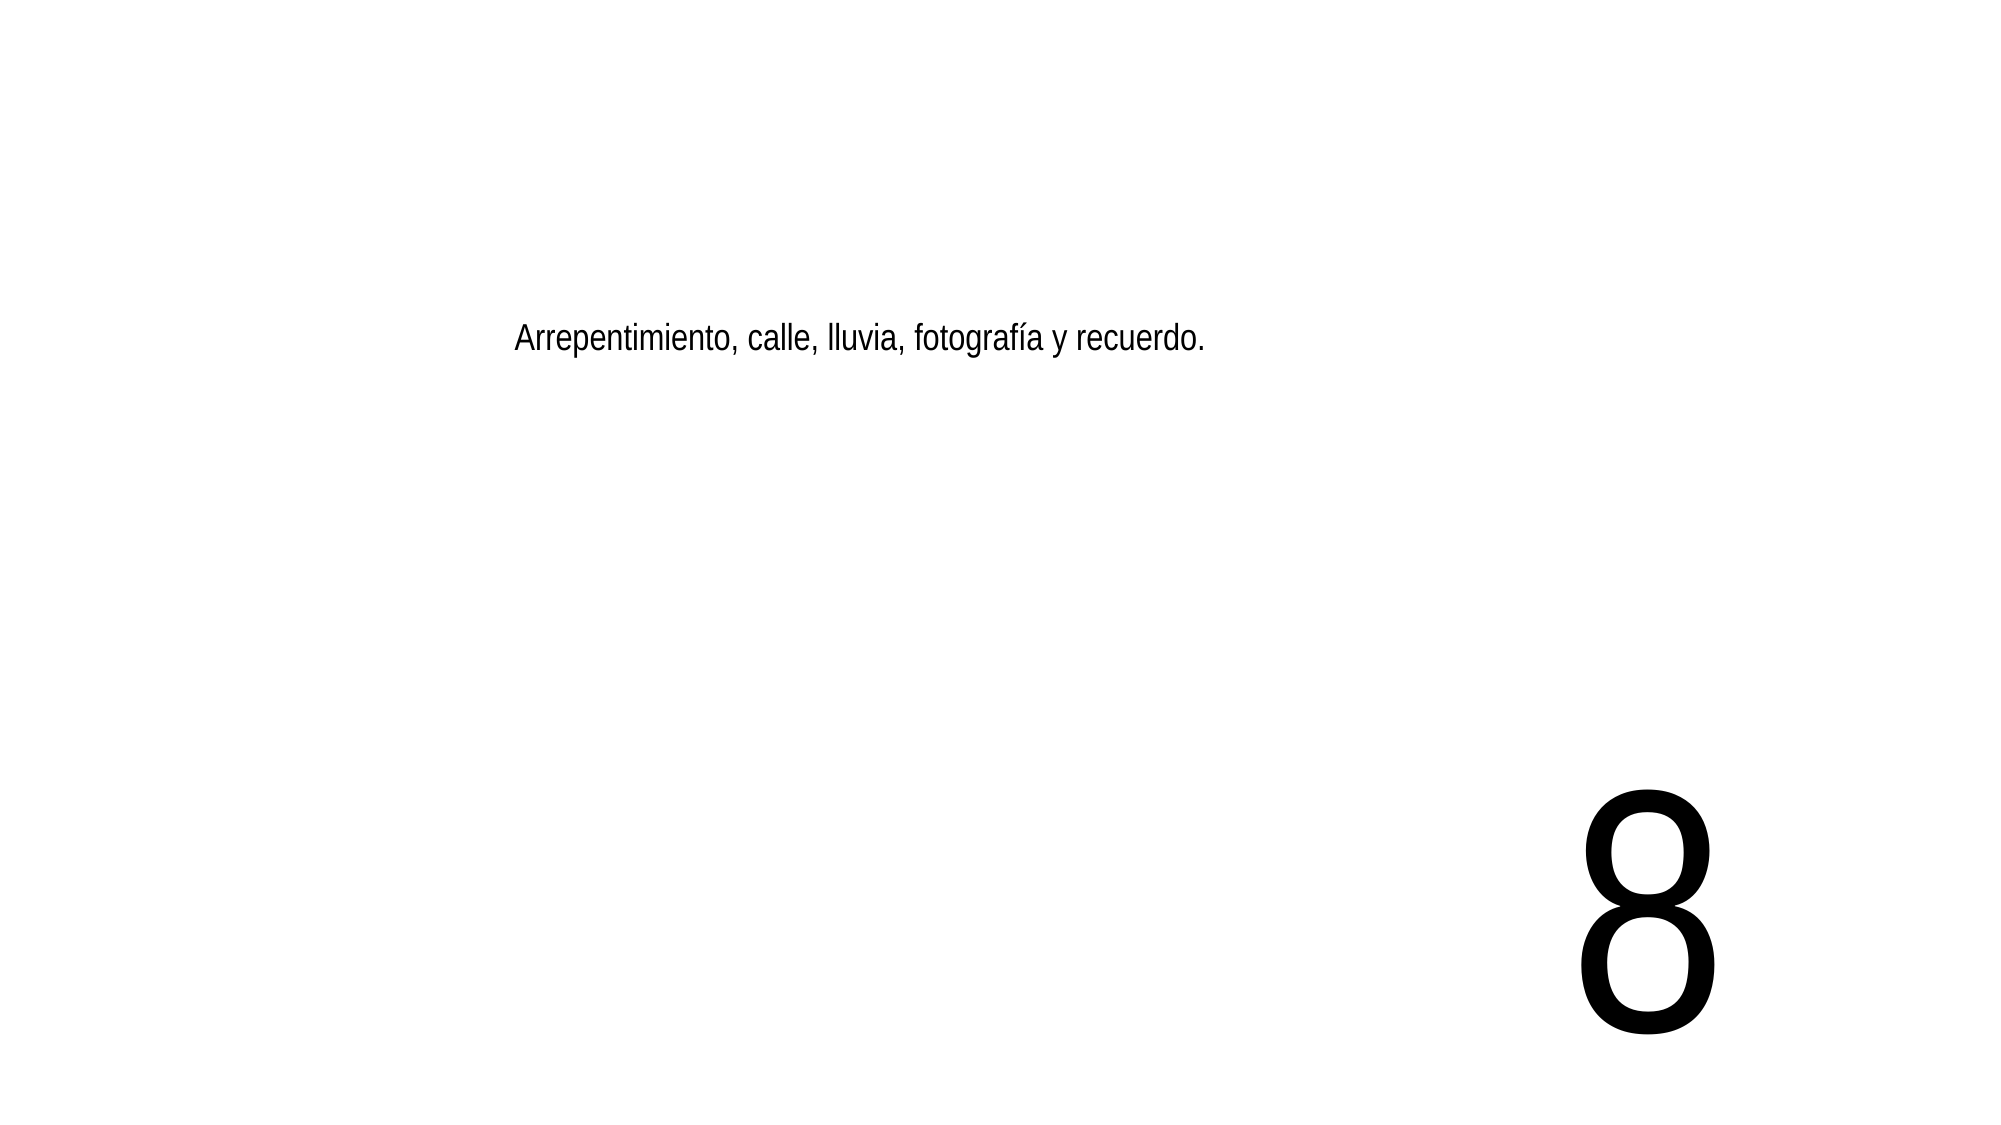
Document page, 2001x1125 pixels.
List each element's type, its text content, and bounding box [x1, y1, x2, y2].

text_box Arrepentimiento, calle, lluvia, fotografía y recuerdo. [499, 305, 1500, 366]
text_box 8 [1428, 678, 1870, 1109]
